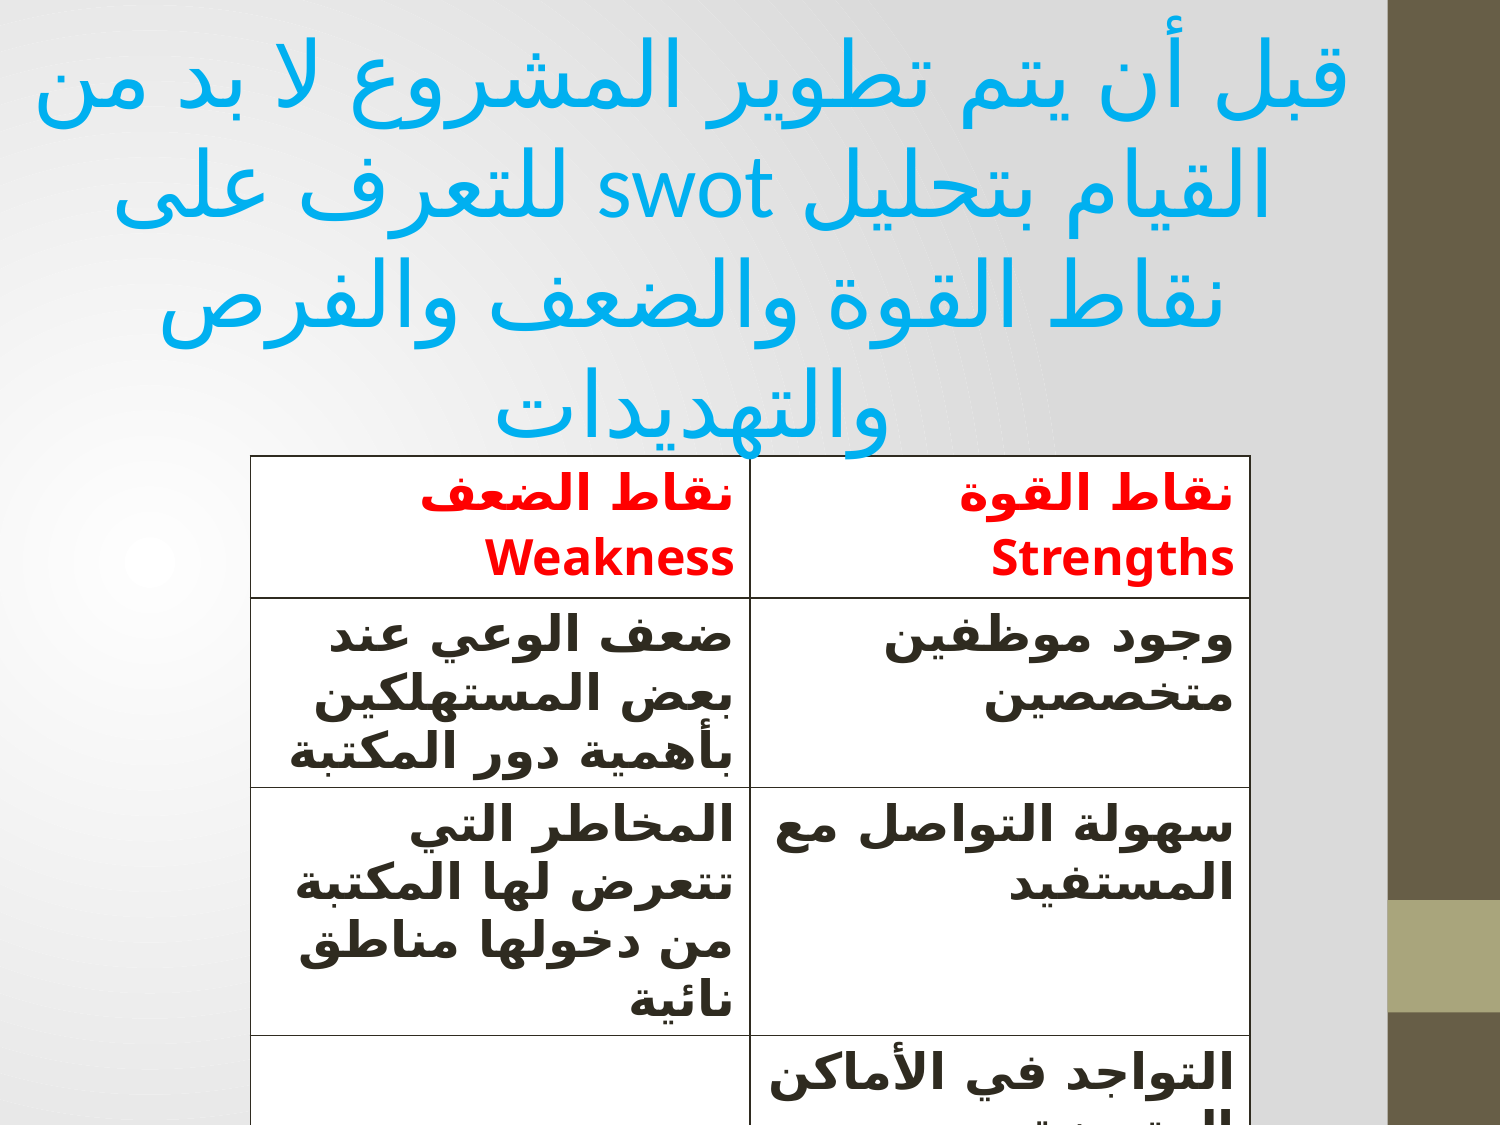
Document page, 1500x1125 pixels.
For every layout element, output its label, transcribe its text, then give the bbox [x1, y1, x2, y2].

table_cell المخاطر التي تتعرض لها المكتبة من دخولها مناطق نائية [251, 788, 749, 1035]
table_cell ضعف الوعي عند بعض المستهلكين بأهمية دور المكتبة [251, 599, 749, 787]
table_cell [251, 1036, 749, 1125]
table_cell سهولة التواصل مع المستفيد [751, 788, 1249, 1035]
table_header نقاط الضعف Weakness [251, 463, 749, 597]
table_cell التواجد في الأماكن المتميزة [751, 1036, 1249, 1125]
table_cell وجود موظفين متخصصين [751, 599, 1249, 787]
text_box قبل أن يتم تطوير المشروع لا بد من القيام بتحليل swot للتعرف على نقاط القوة والضعف والفرص والتهديدات [6, 8, 1381, 463]
table_header نقاط القوة Strengths [751, 463, 1249, 597]
